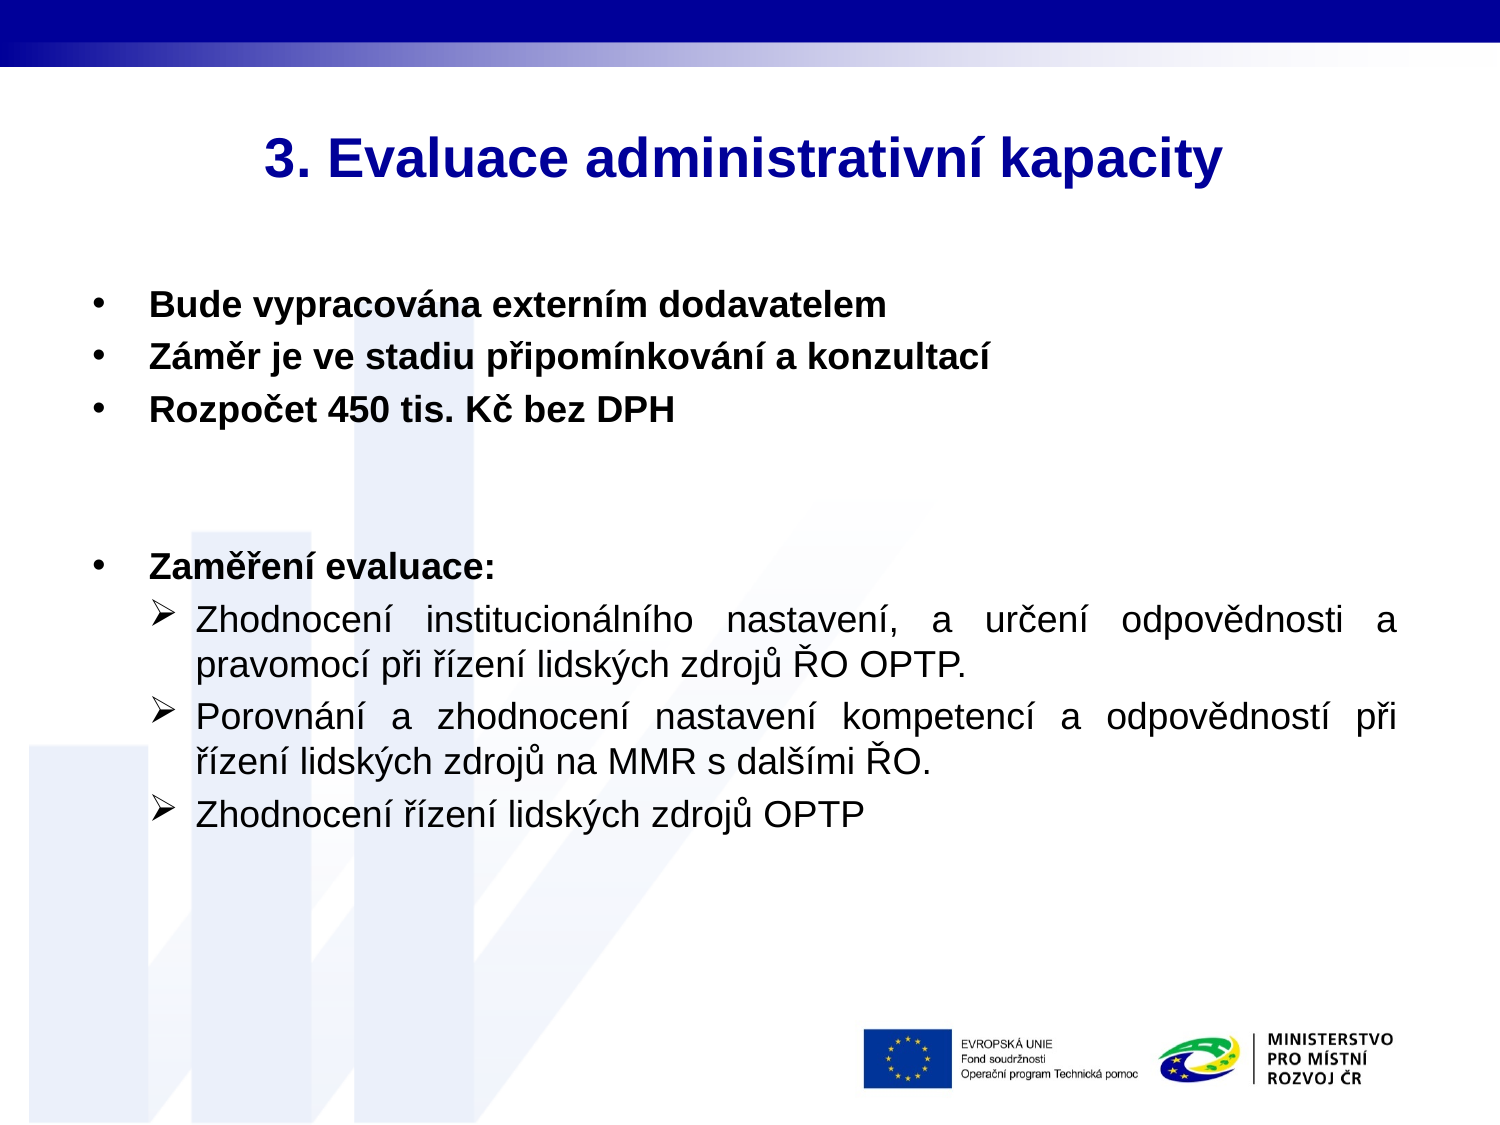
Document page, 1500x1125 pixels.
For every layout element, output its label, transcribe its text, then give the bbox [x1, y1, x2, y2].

title 3. Evaluace administrativní kapacity [64, 113, 1425, 197]
list Bude vypracována externím dodavatelem Záměr je ve stadiu připomínkování a konzultací Rozpočet 450 tis. Kč bez DPH Zaměření evaluace: Zhodnocení institucionálního nastavení, a určení odpovědnosti a pravomocí při řízení lidských zdrojů ŘO OPTP. Porovnání a zhodnocení nastavení kompetencí a odpovědností při řízení lidských zdrojů na MMR s dalšími ŘO. Zhodnocení řízení lidských zdrojů OPTP [77, 219, 1413, 976]
picture [29, 302, 1412, 1125]
